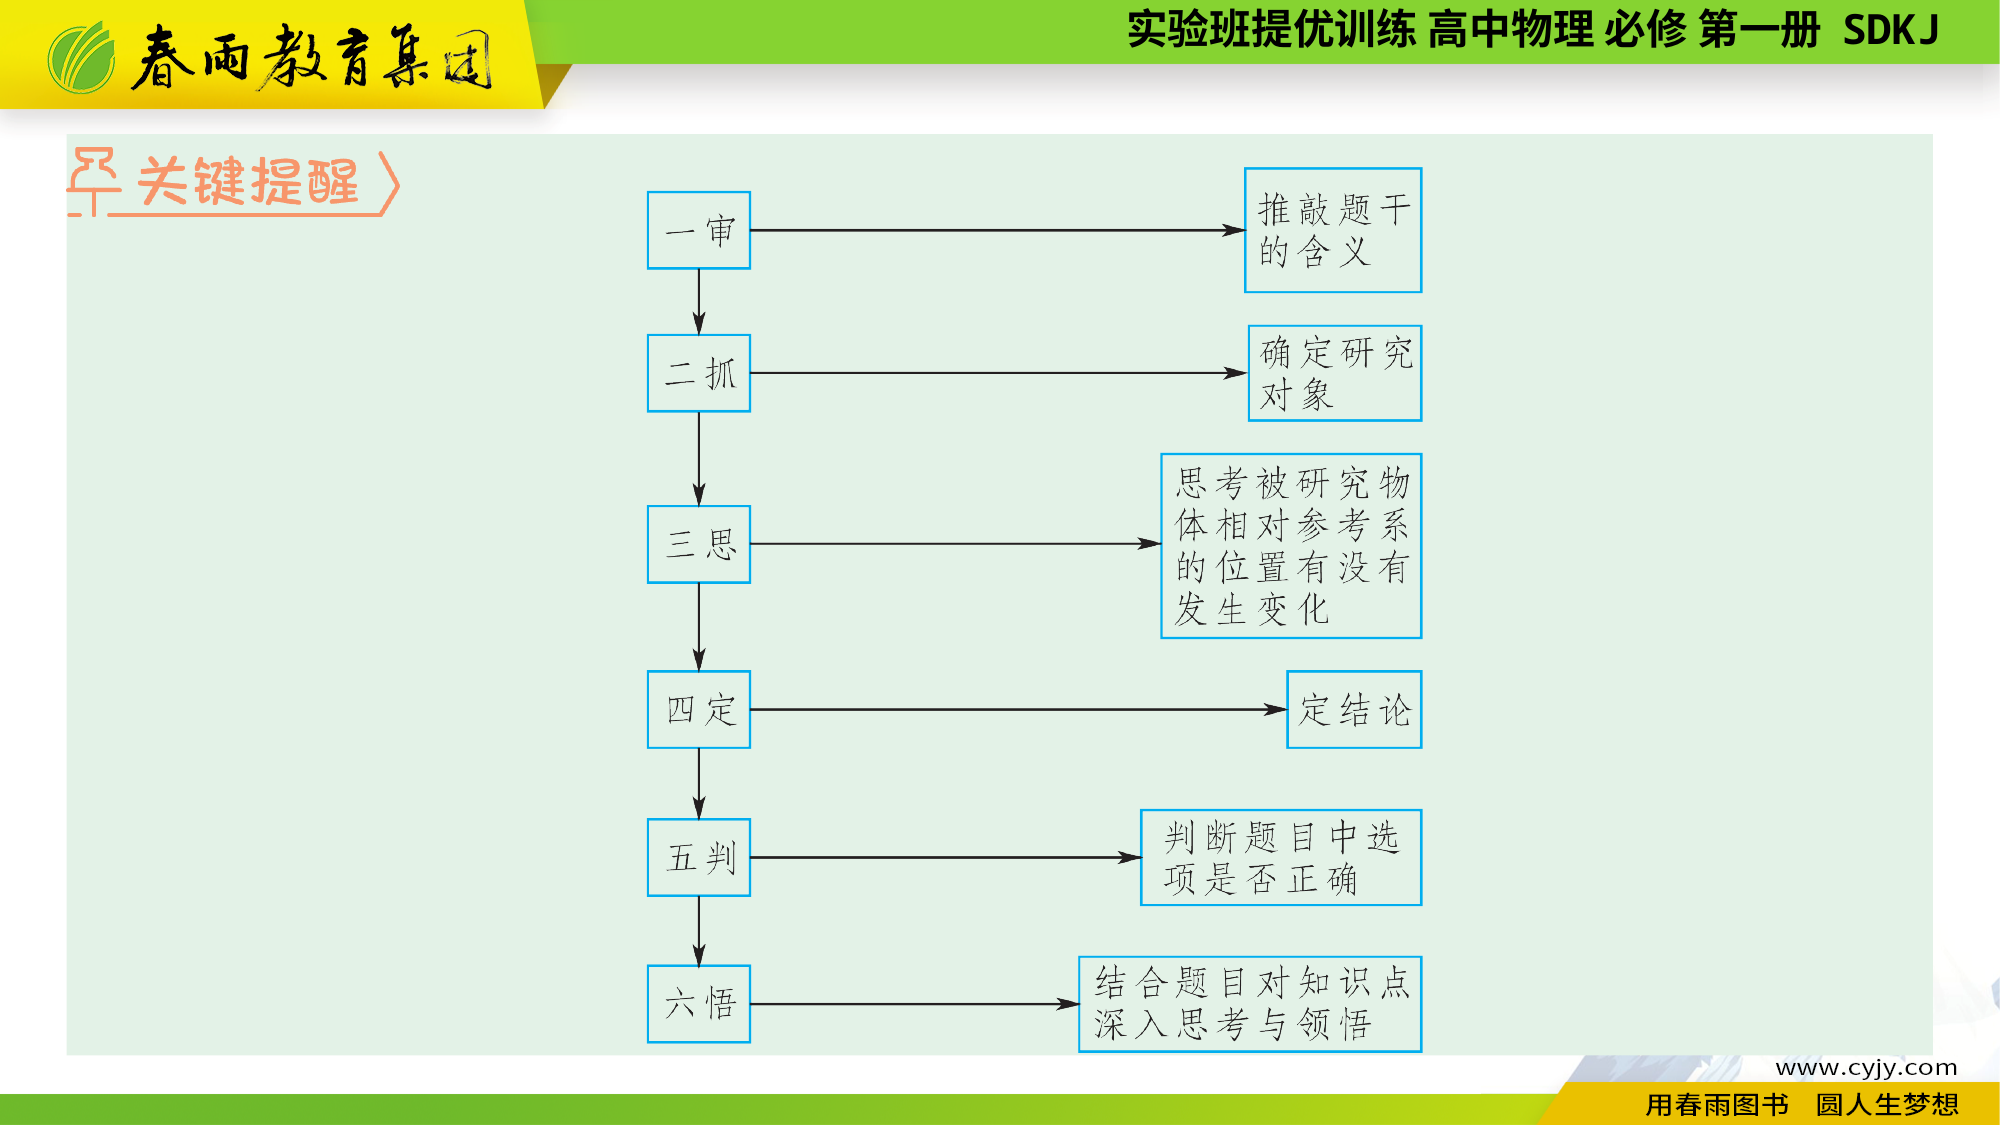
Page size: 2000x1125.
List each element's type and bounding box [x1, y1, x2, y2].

picture [0, 0, 2000, 1125]
text_box [66, 134, 1933, 1056]
